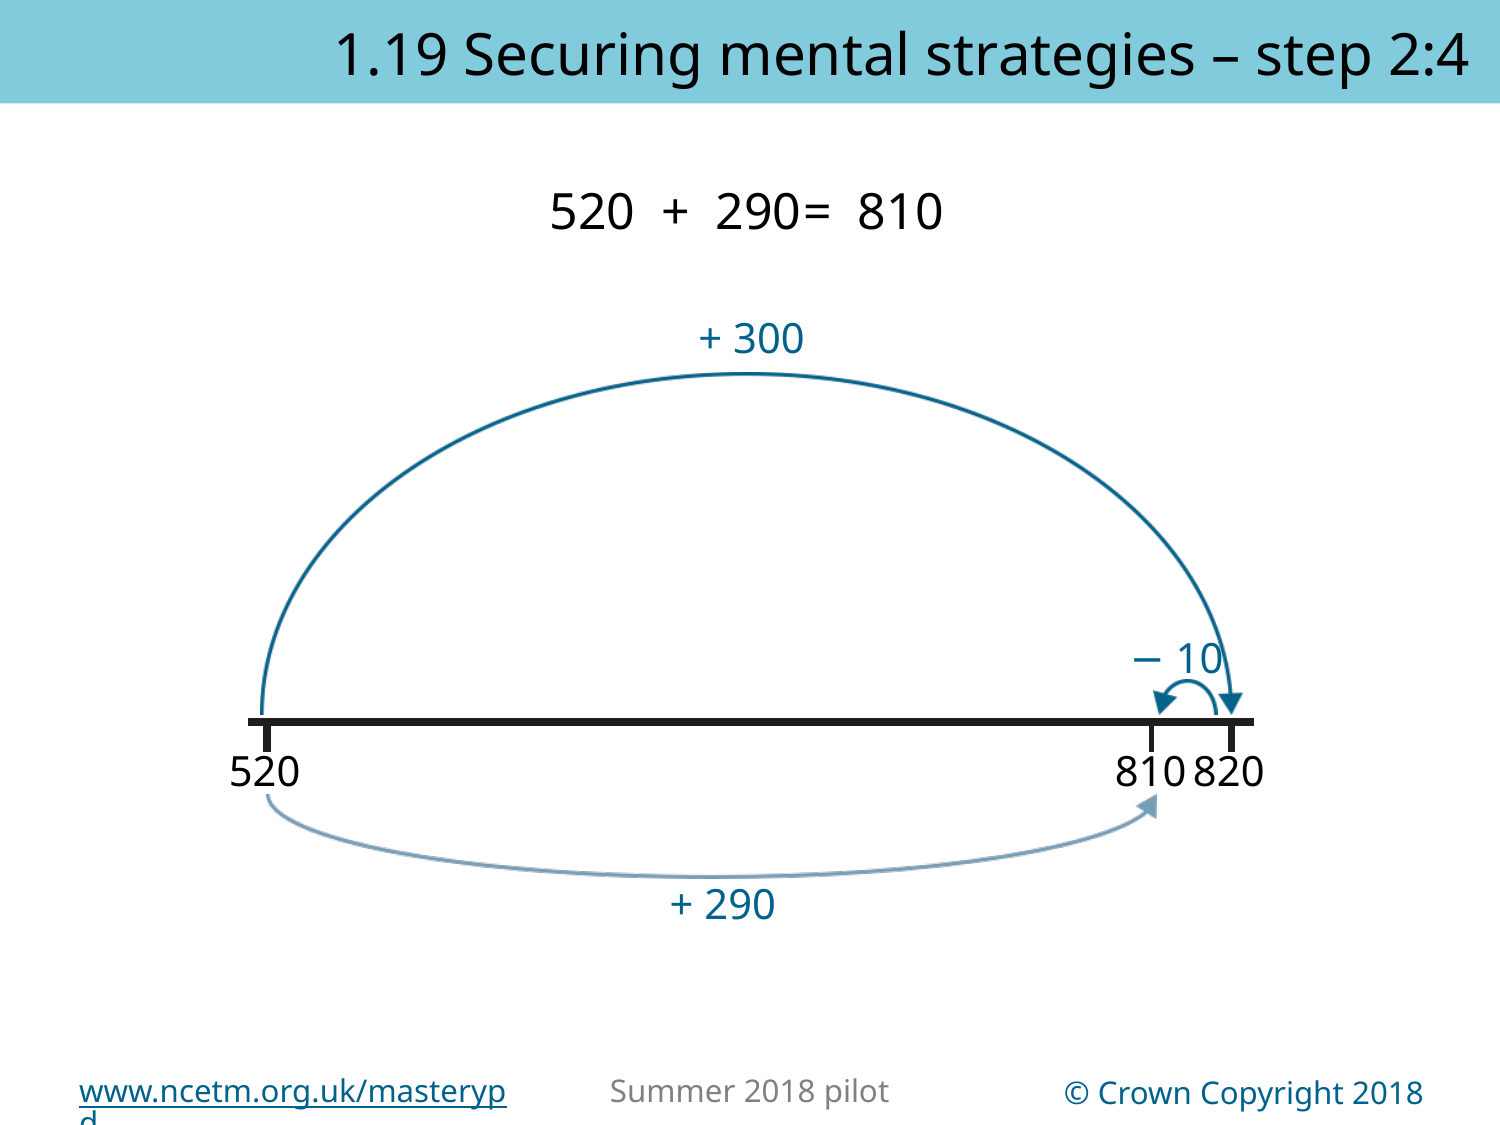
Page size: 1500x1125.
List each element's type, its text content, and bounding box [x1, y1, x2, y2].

picture [264, 372, 1243, 715]
text_box 520 [213, 737, 316, 803]
picture [260, 372, 729, 704]
picture [266, 794, 1157, 879]
text_box 520 + 290 [534, 172, 817, 247]
text_box 810 [1099, 737, 1177, 803]
picture [248, 718, 1254, 752]
text_box + 290 [654, 887, 792, 936]
text_box + 300 [683, 303, 820, 369]
text_box = 810 [817, 172, 959, 247]
list 1.19 Securing mental strategies – step 2:4 [0, 0, 1500, 104]
text_box 820 [1177, 737, 1280, 803]
picture [1206, 647, 1217, 670]
